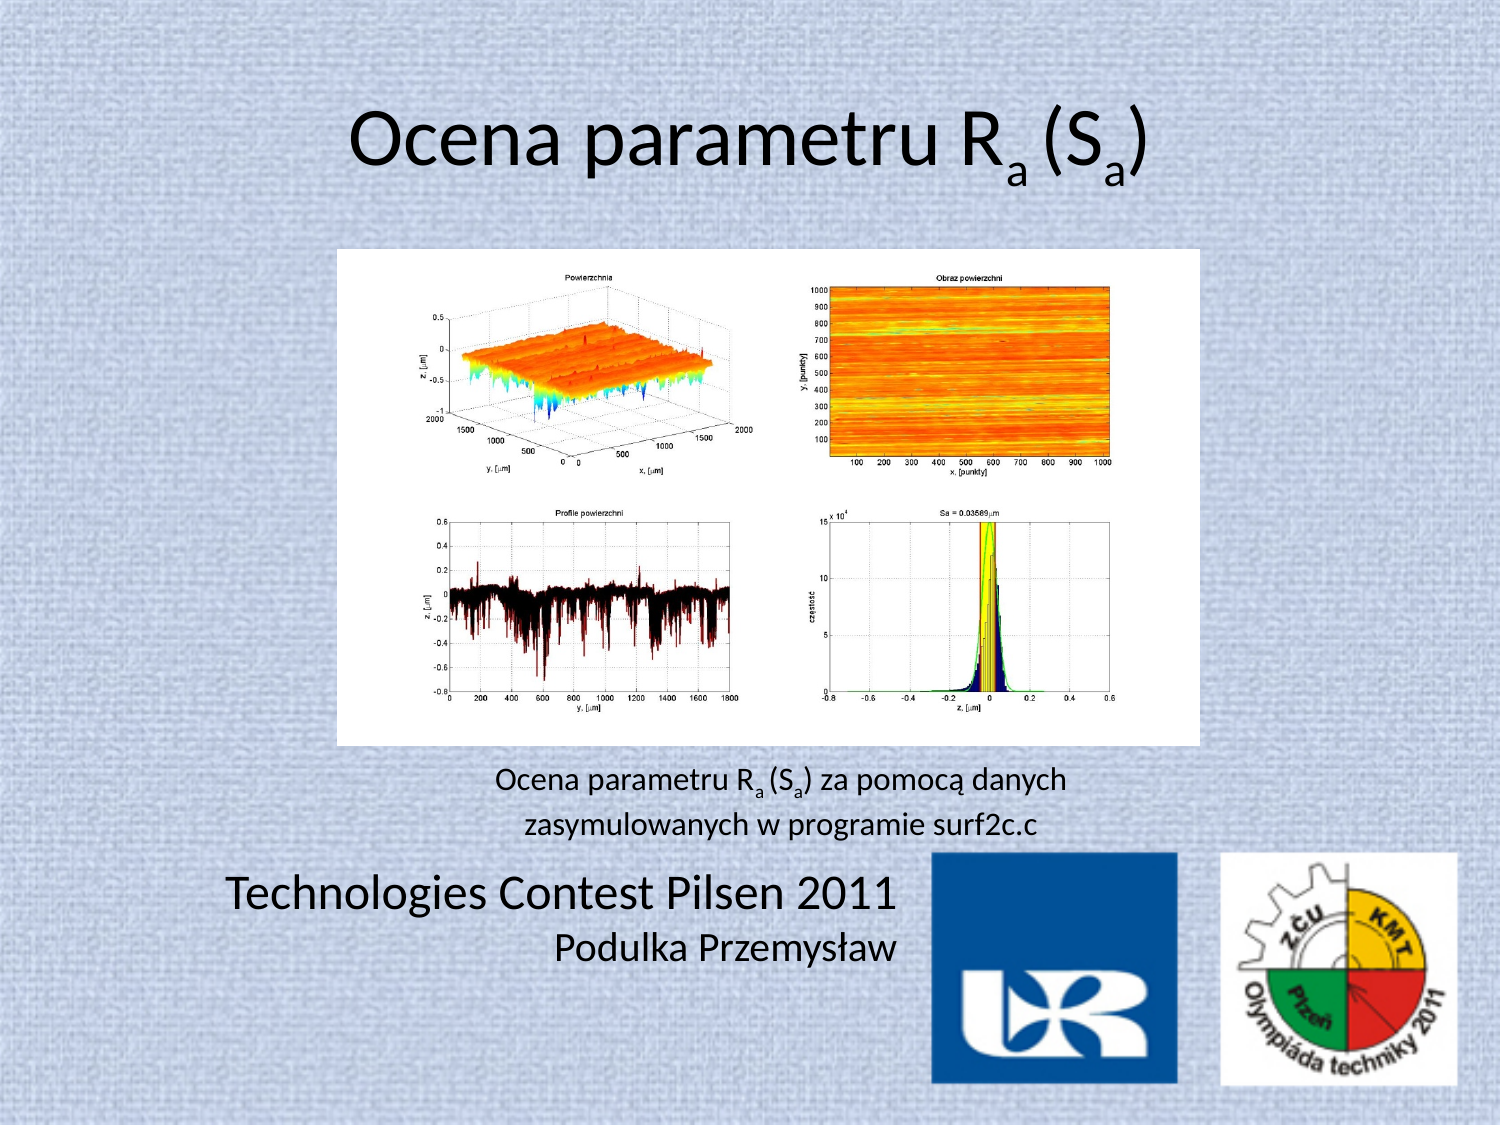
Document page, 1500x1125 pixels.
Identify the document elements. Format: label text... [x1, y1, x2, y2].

picture [0, 0, 1500, 1125]
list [337, 249, 1201, 746]
title Ocena parametru Ra (Sa) [75, 45, 1425, 233]
text_box Technologies Contest Pilsen 2011 Podulka Przemysław [74, 849, 913, 1075]
text_box Ocena parametru Ra (Sa) za pomocą danych zasymulowanych w programie surf2c.c [387, 754, 1175, 850]
